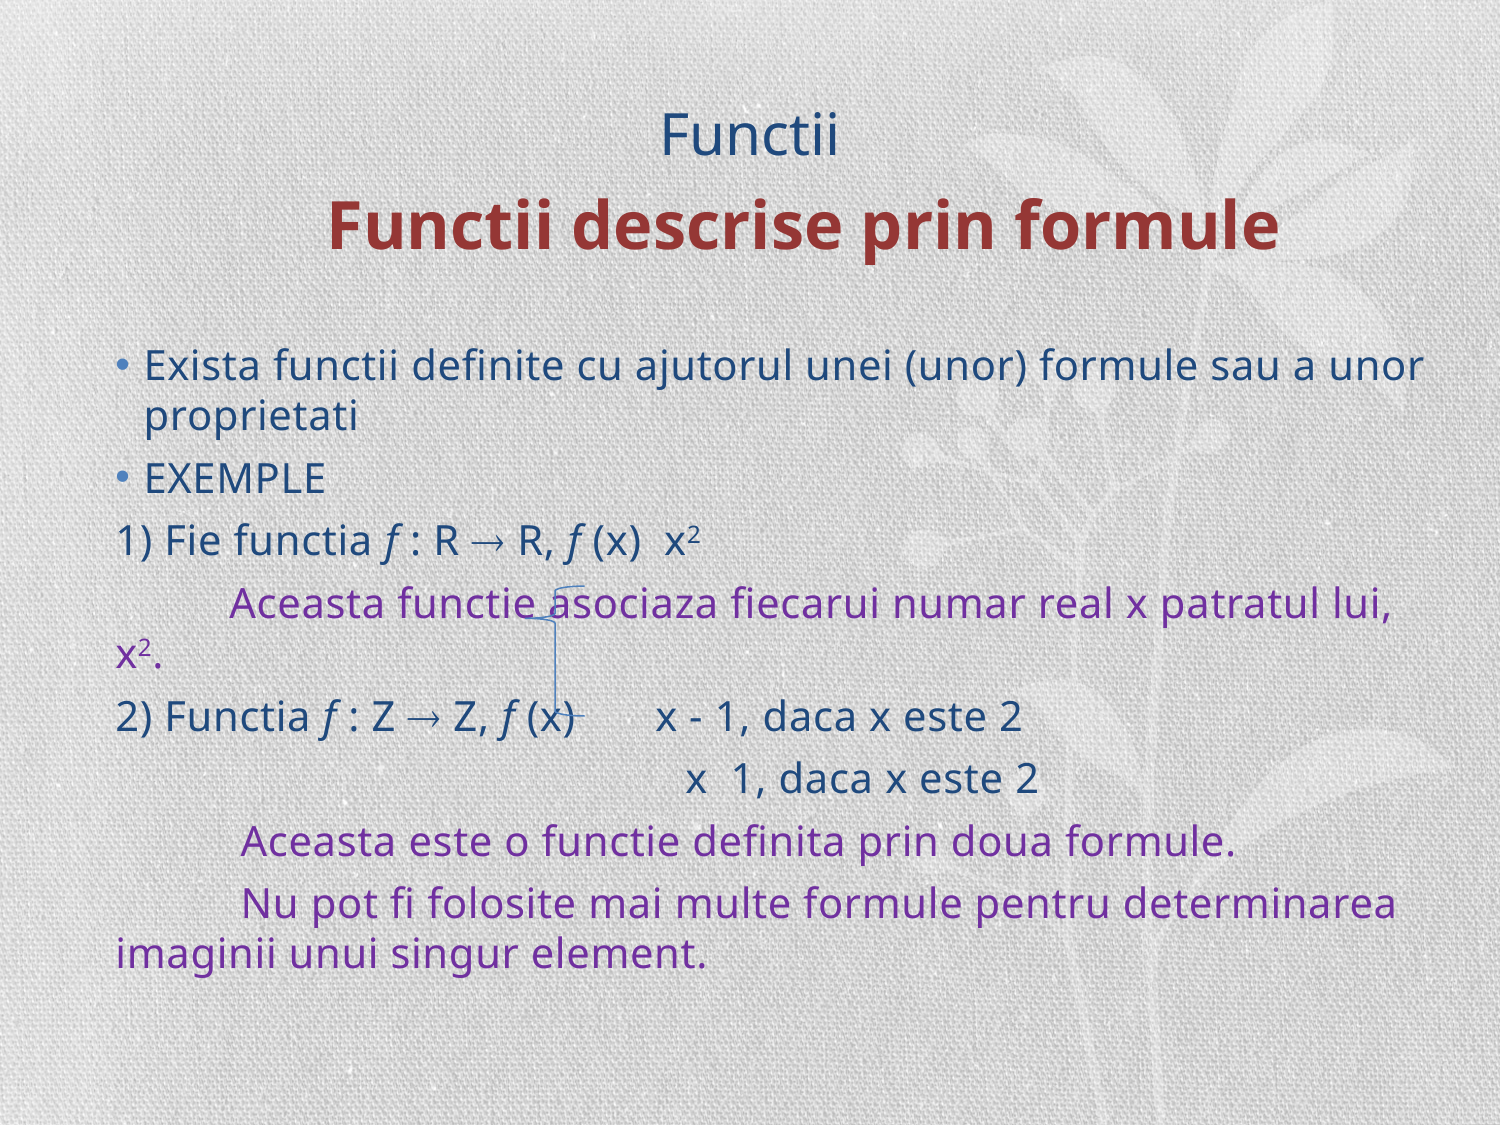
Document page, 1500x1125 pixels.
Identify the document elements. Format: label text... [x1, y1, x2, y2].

text_box [524, 585, 585, 717]
text_box Functii descrise prin formule [311, 175, 1297, 271]
text_box Functii [608, 90, 892, 175]
